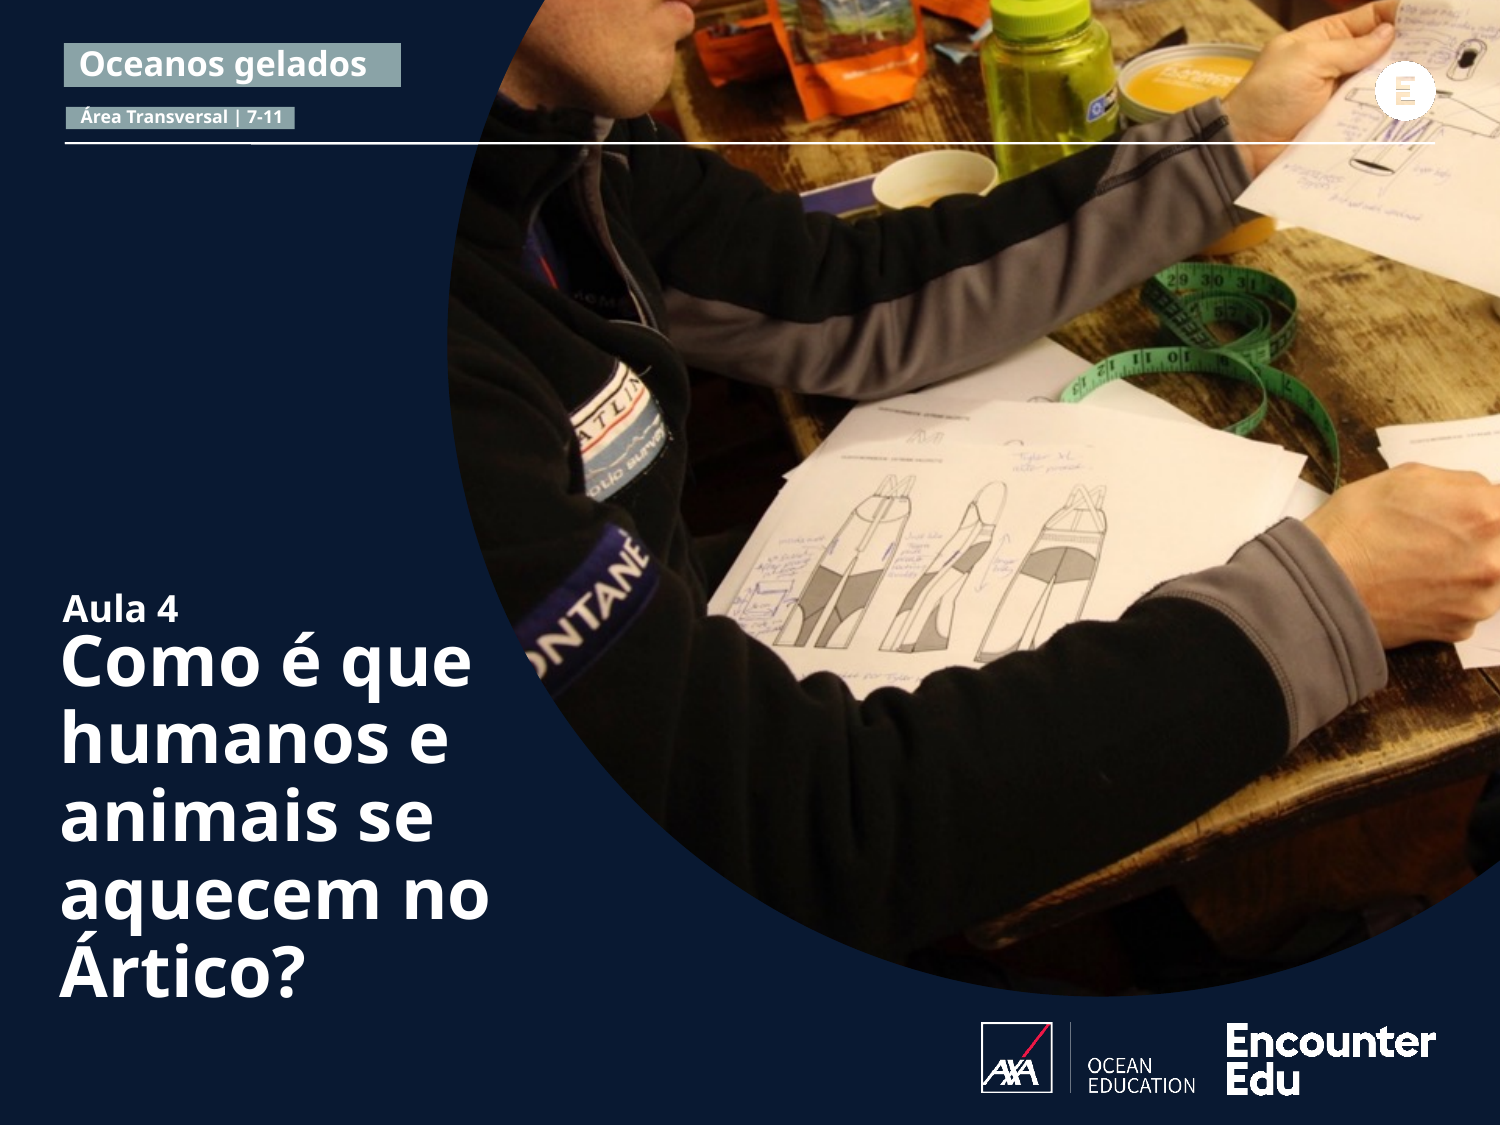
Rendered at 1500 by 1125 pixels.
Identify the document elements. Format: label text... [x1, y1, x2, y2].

list Como é que humanos e animais se aquecem no Ártico? [51, 614, 641, 1023]
picture [1373, 58, 1437, 123]
picture [1222, 1020, 1443, 1097]
list Aula 4 [54, 582, 445, 614]
text_box [447, 0, 1500, 997]
picture [981, 1021, 1195, 1093]
list Oceanos gelados [63, 42, 402, 88]
list Área Transversal | 7-11 [65, 106, 296, 130]
